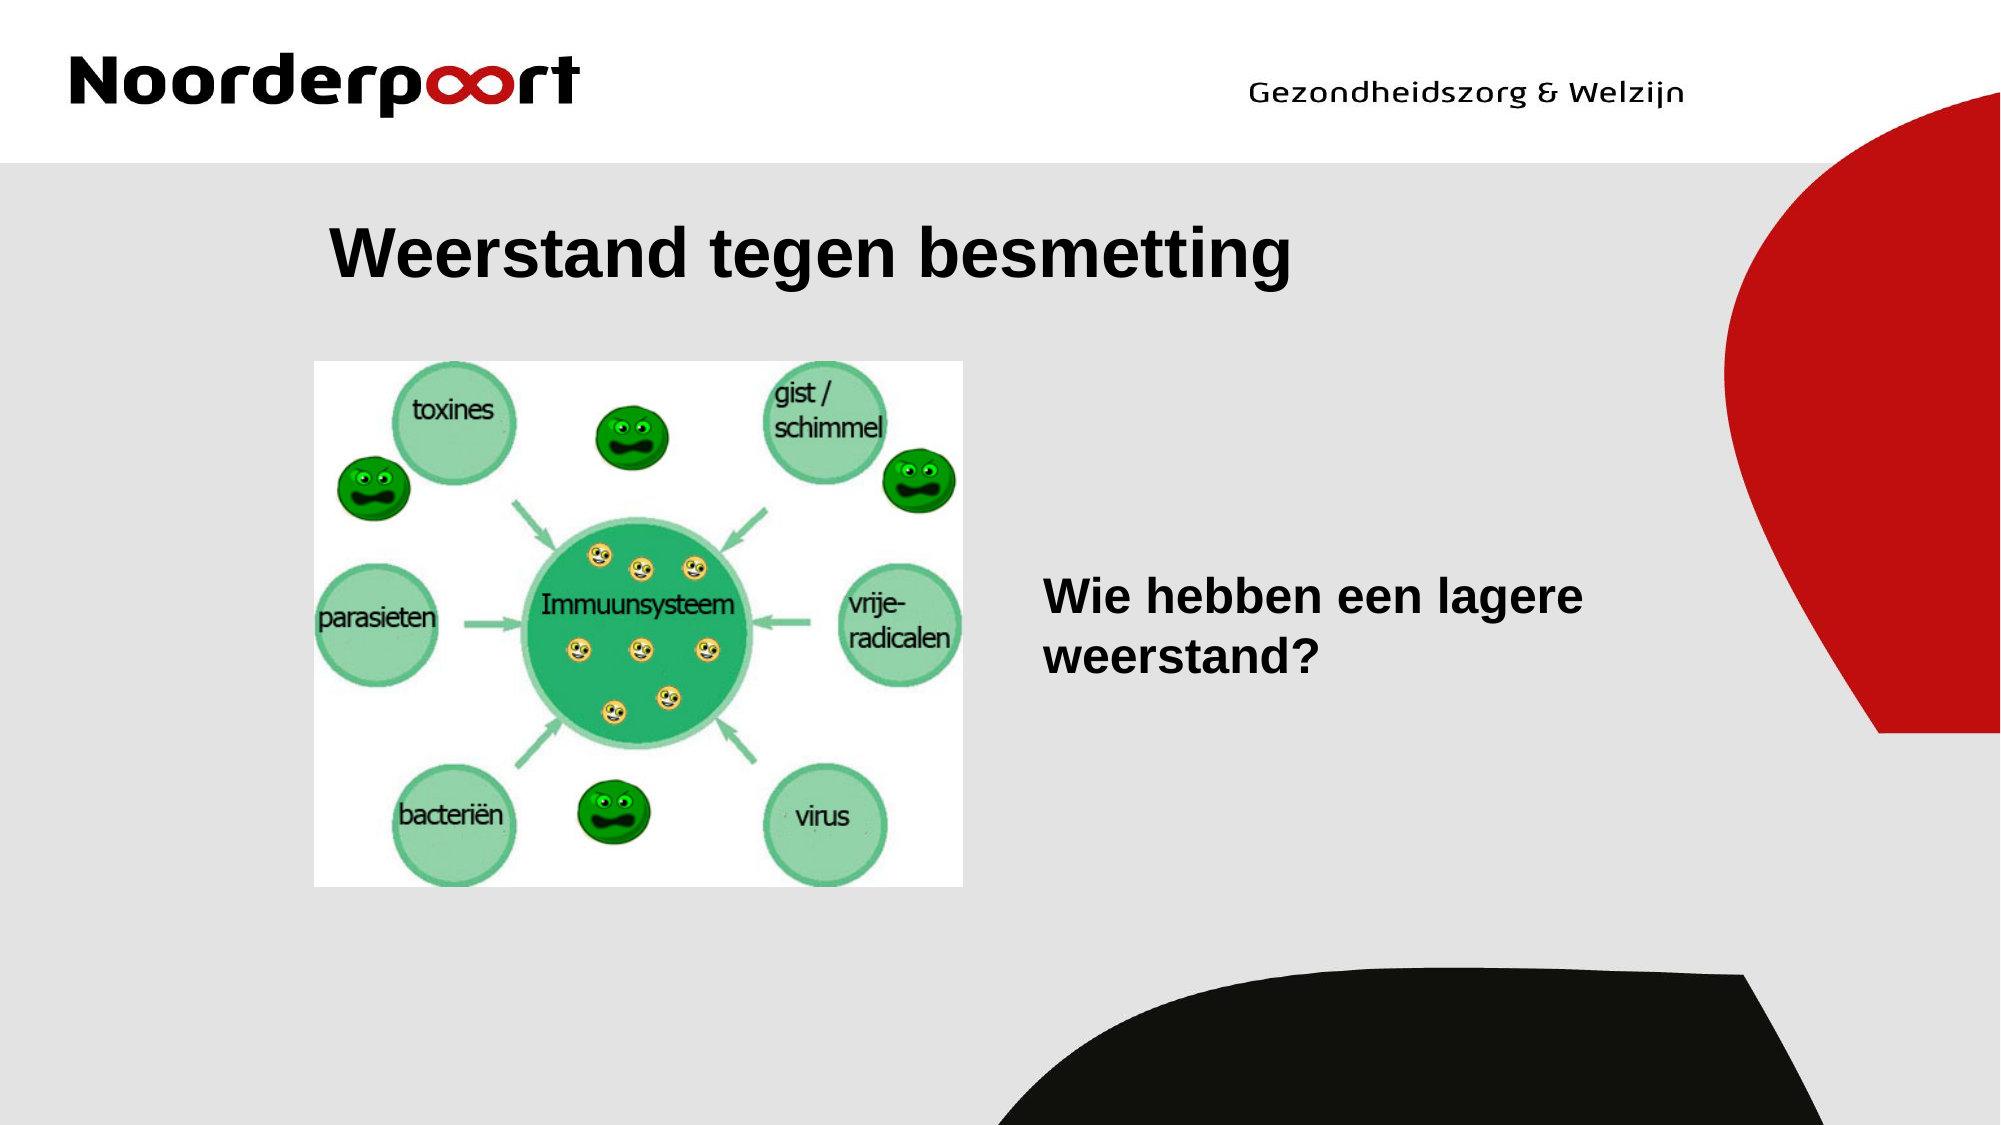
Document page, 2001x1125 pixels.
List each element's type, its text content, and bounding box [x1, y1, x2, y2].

text_box Wie hebben een lagere weerstand? [1028, 555, 1614, 691]
title Weerstand tegen besmetting [314, 196, 1498, 303]
picture [0, 0, 2001, 1125]
